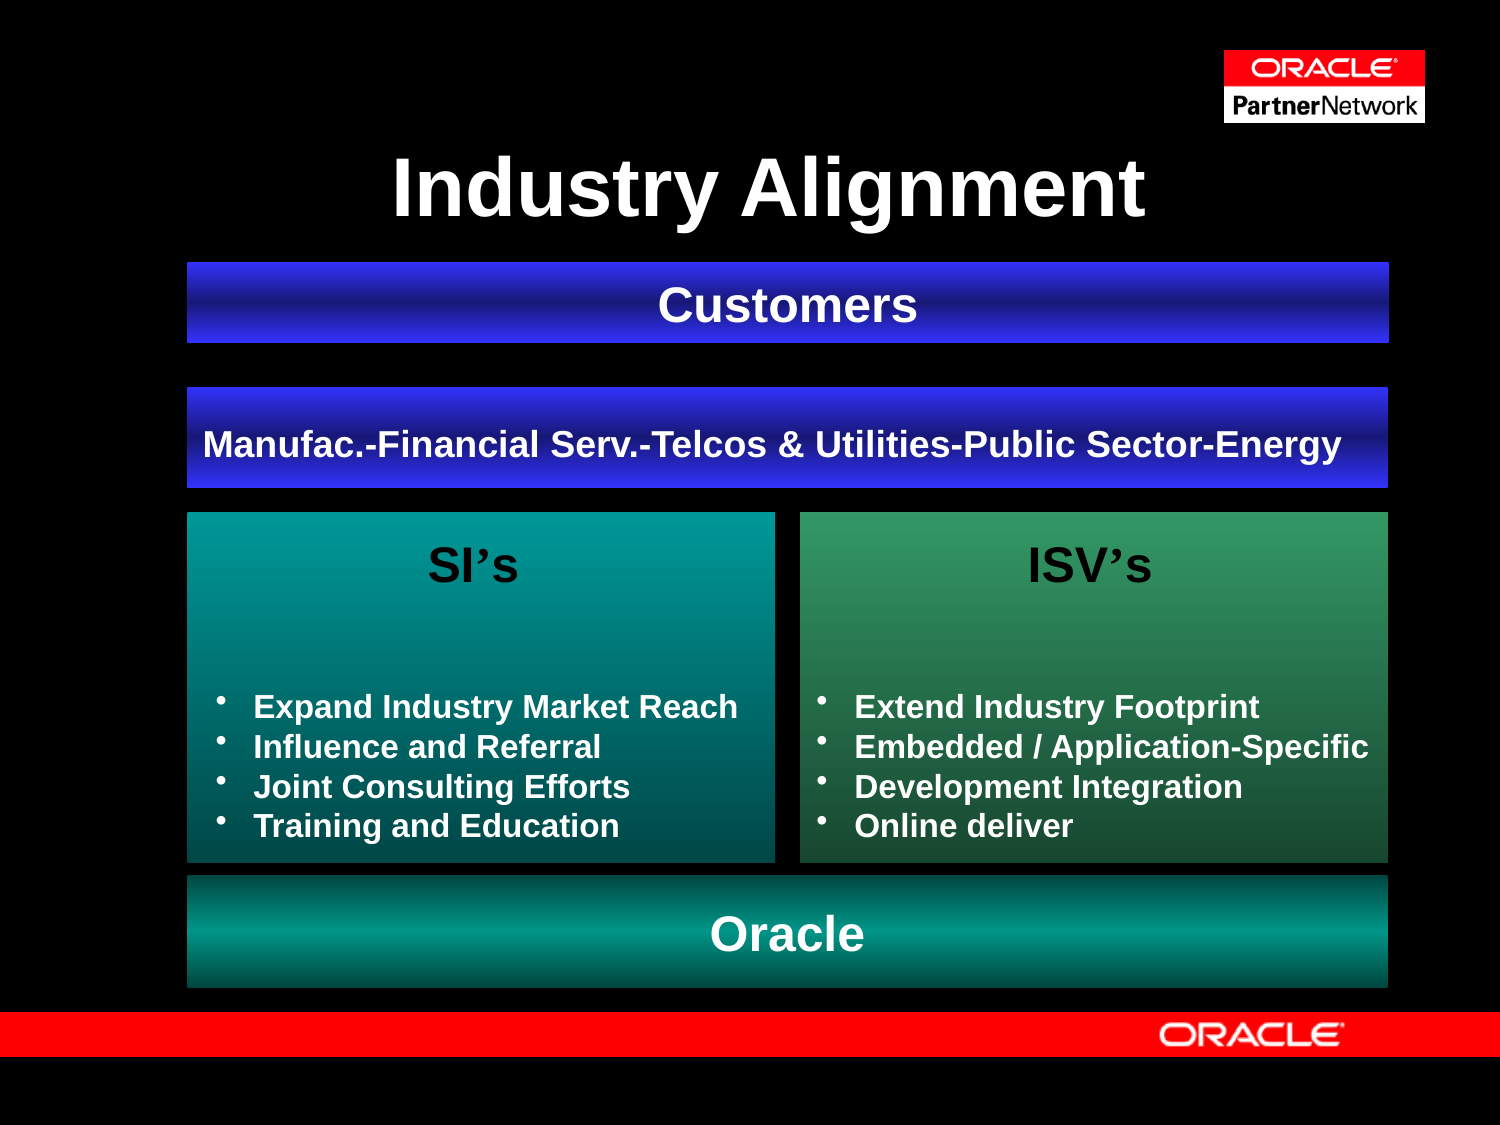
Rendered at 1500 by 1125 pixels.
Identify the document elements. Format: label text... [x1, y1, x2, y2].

text_box Manufac.-Financial Serv.-Telcos & Utilities-Public Sector-Energy [187, 412, 1377, 473]
text_box Customers [187, 266, 1389, 343]
text_box Oracle [187, 875, 1388, 988]
text_box Expand Industry Market Reach Influence and Referral Joint Consulting Efforts Training and Education [200, 637, 755, 853]
text_box ISV’s [1012, 524, 1168, 601]
title Industry Alignment [131, 115, 1407, 266]
picture [1224, 50, 1425, 123]
text_box [187, 387, 1388, 488]
text_box [187, 512, 776, 863]
text_box Extend Industry Footprint Embedded / Application-Specific Development Integration Online deliver [801, 637, 1386, 853]
text_box SI’s [412, 524, 535, 601]
text_box [800, 512, 1388, 863]
